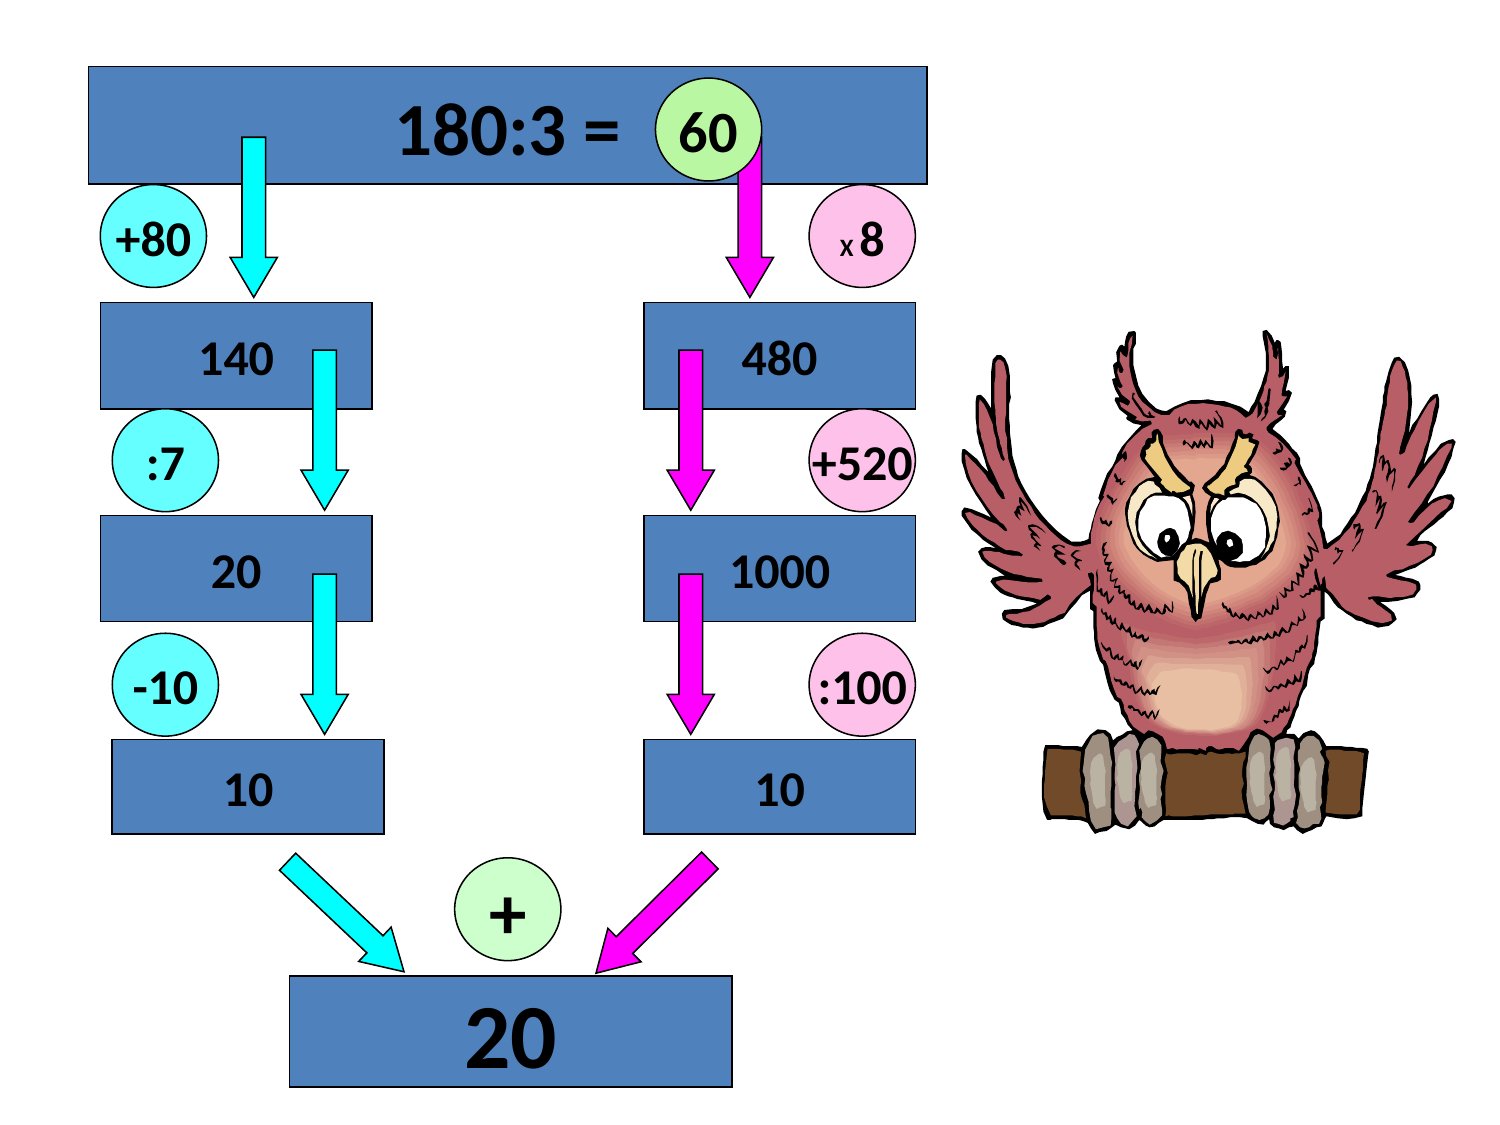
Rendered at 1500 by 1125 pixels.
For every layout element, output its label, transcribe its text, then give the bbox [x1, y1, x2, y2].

text_box 20 [289, 976, 733, 1087]
text_box +520 [809, 408, 916, 512]
text_box +80 [100, 184, 207, 288]
picture [960, 327, 1458, 835]
text_box [667, 574, 715, 735]
text_box [667, 350, 715, 511]
text_box [279, 853, 404, 972]
text_box 10 [112, 739, 384, 835]
text_box 480 [643, 302, 916, 409]
text_box 180:3 = [88, 66, 927, 185]
text_box Х 8 [809, 184, 916, 288]
text_box 140 [100, 302, 372, 409]
text_box [301, 350, 349, 511]
text_box -10 [112, 633, 219, 737]
text_box + [454, 857, 561, 961]
text_box 20 [100, 515, 372, 622]
text_box [726, 138, 774, 298]
text_box :7 [112, 408, 219, 512]
text_box 10 [643, 739, 916, 835]
text_box :100 [809, 633, 916, 737]
text_box 60 [655, 78, 762, 181]
text_box [301, 574, 349, 735]
text_box [596, 852, 719, 974]
text_box [230, 137, 278, 298]
text_box 1000 [643, 515, 916, 622]
